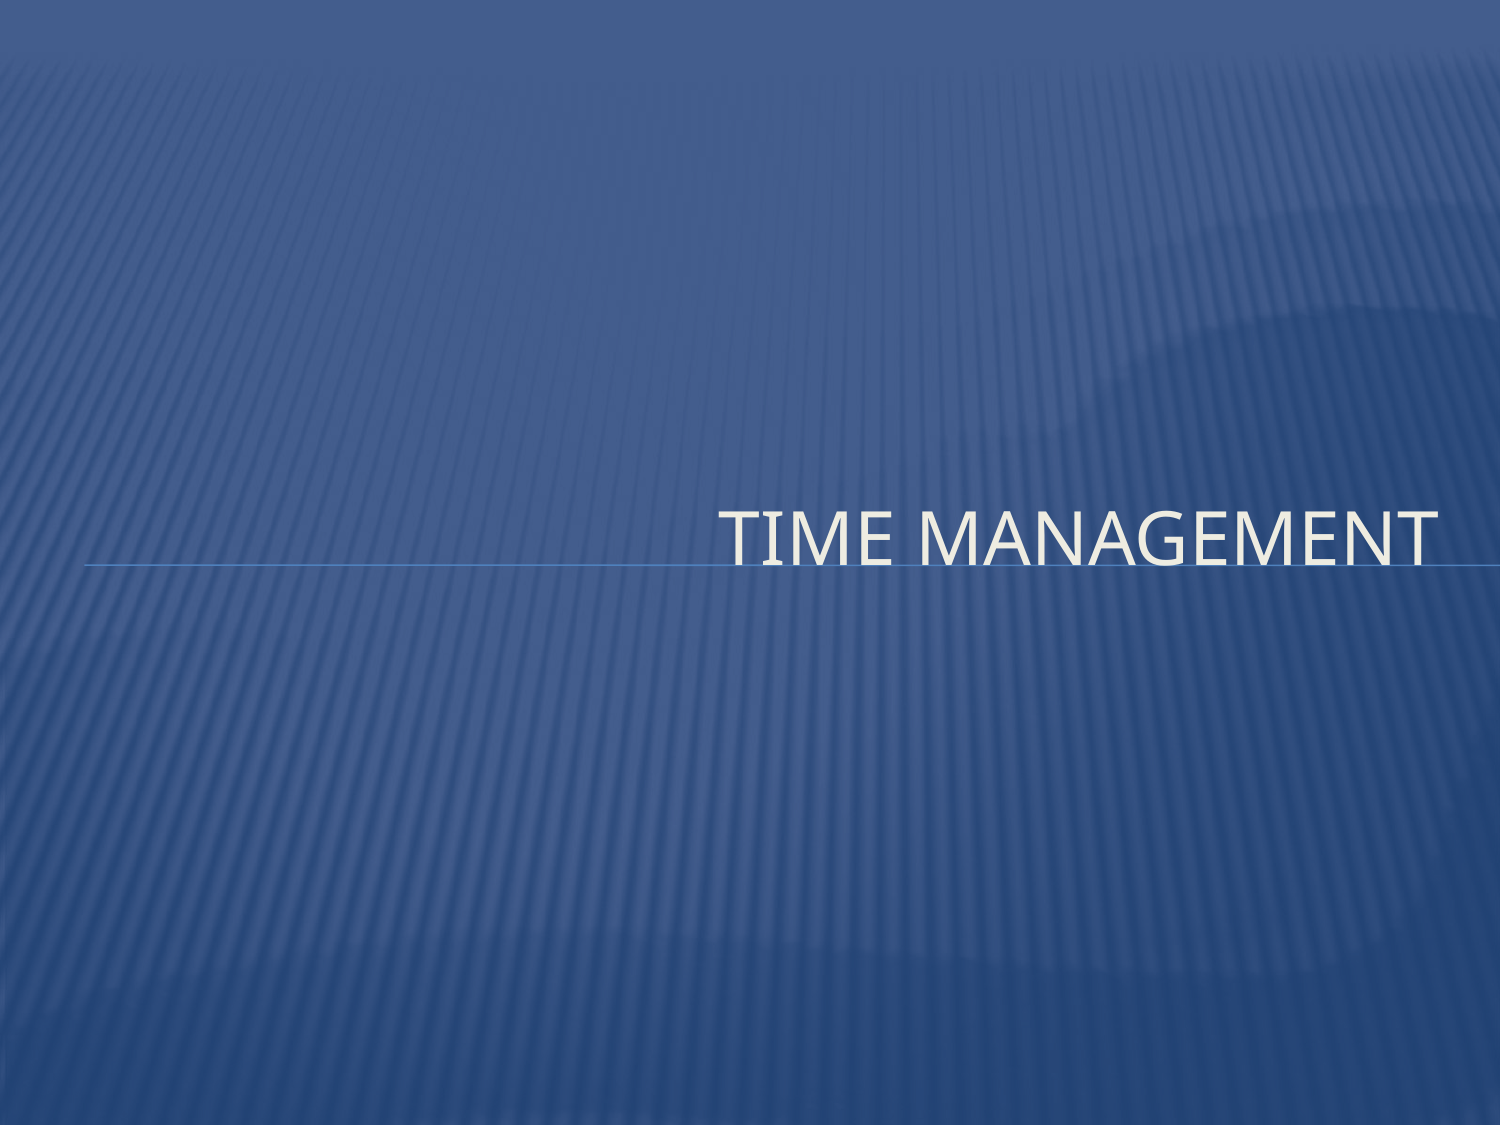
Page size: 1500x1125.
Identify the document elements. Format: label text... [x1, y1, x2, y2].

title Time management [29, 483, 1455, 678]
